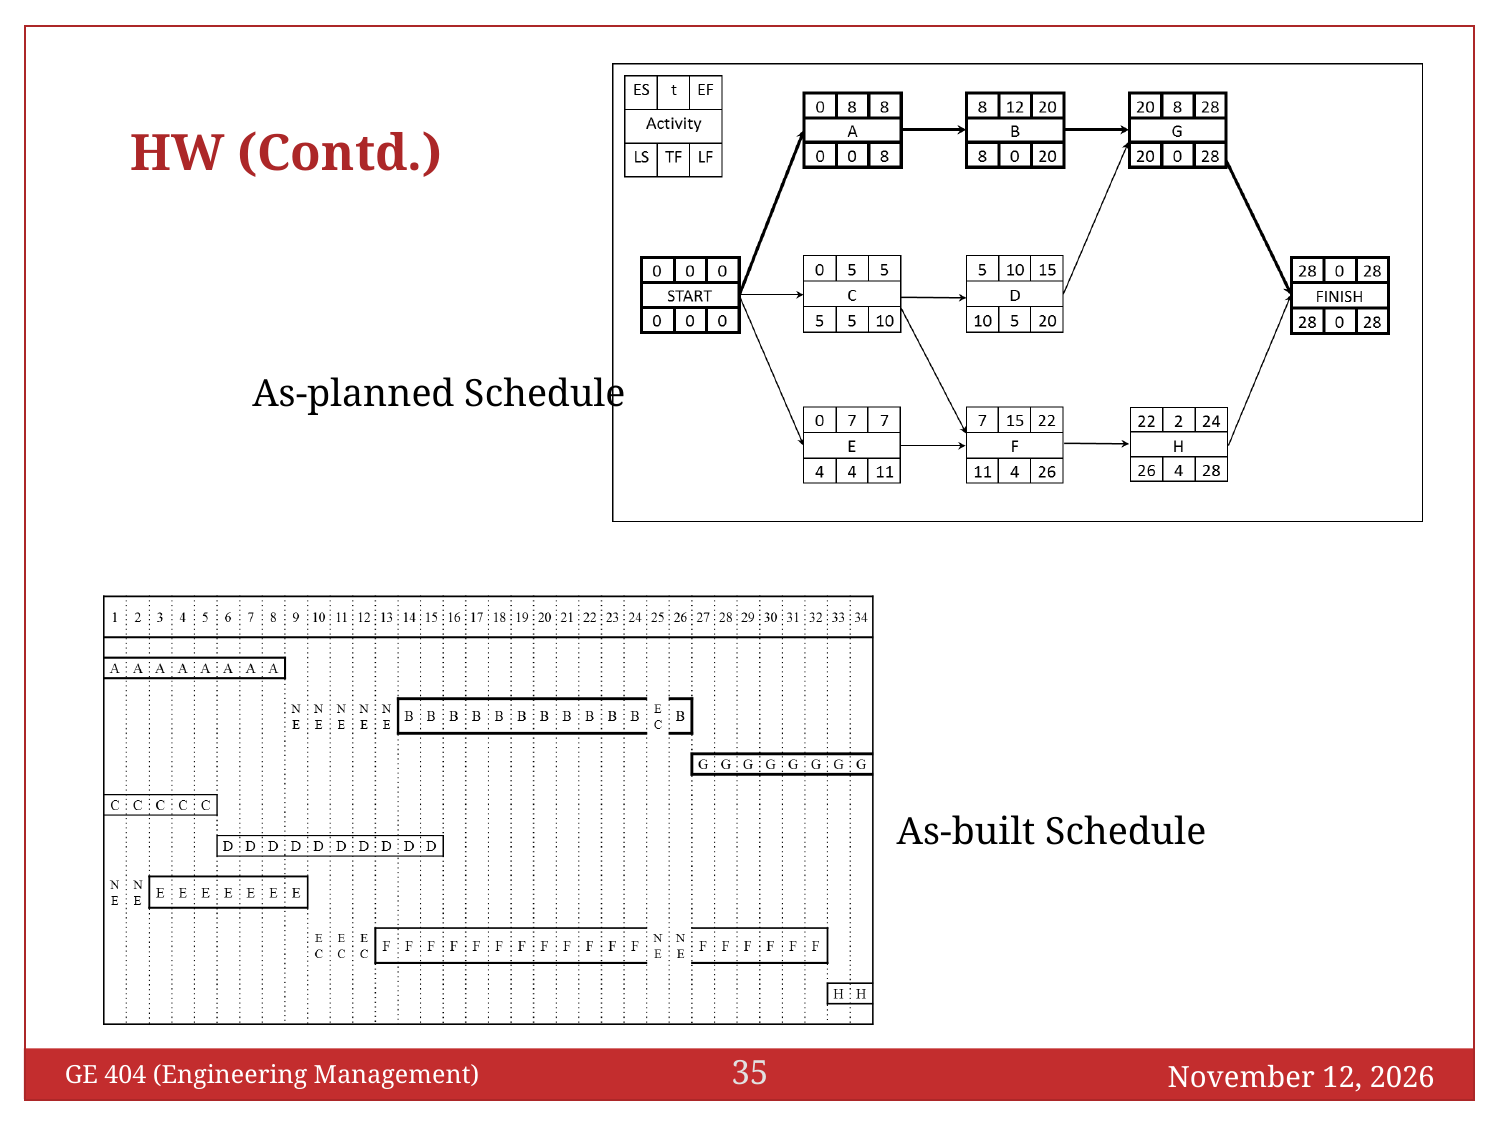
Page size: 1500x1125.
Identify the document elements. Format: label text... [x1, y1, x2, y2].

slide_number 35 [699, 1037, 800, 1110]
title HW (Contd.) [50, 63, 234, 188]
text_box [237, 62, 1423, 522]
footer GE 404 (Engineering Management) [50, 1051, 638, 1112]
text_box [102, 595, 1233, 1026]
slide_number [950, 1050, 1450, 1111]
